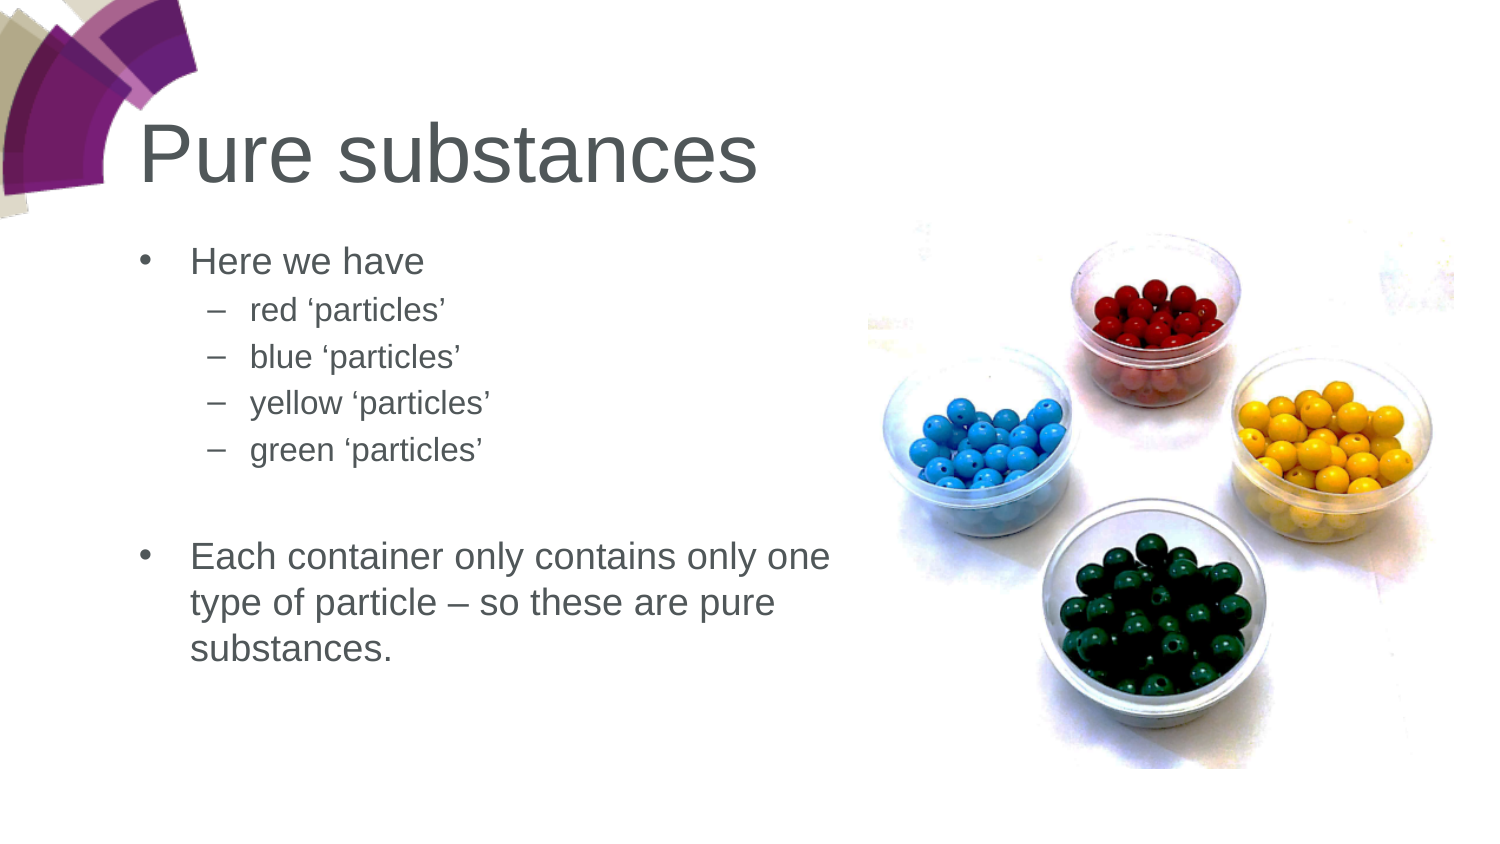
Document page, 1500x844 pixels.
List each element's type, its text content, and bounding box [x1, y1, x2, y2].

picture [868, 219, 1454, 769]
list Here we have red ‘particles’ blue ‘particles’ yellow ‘particles’ green ‘particles’ Each container only contains only one type of particle – so these are pure substances. [123, 228, 863, 678]
title Pure substances [123, 79, 1412, 220]
picture [0, 0, 209, 226]
